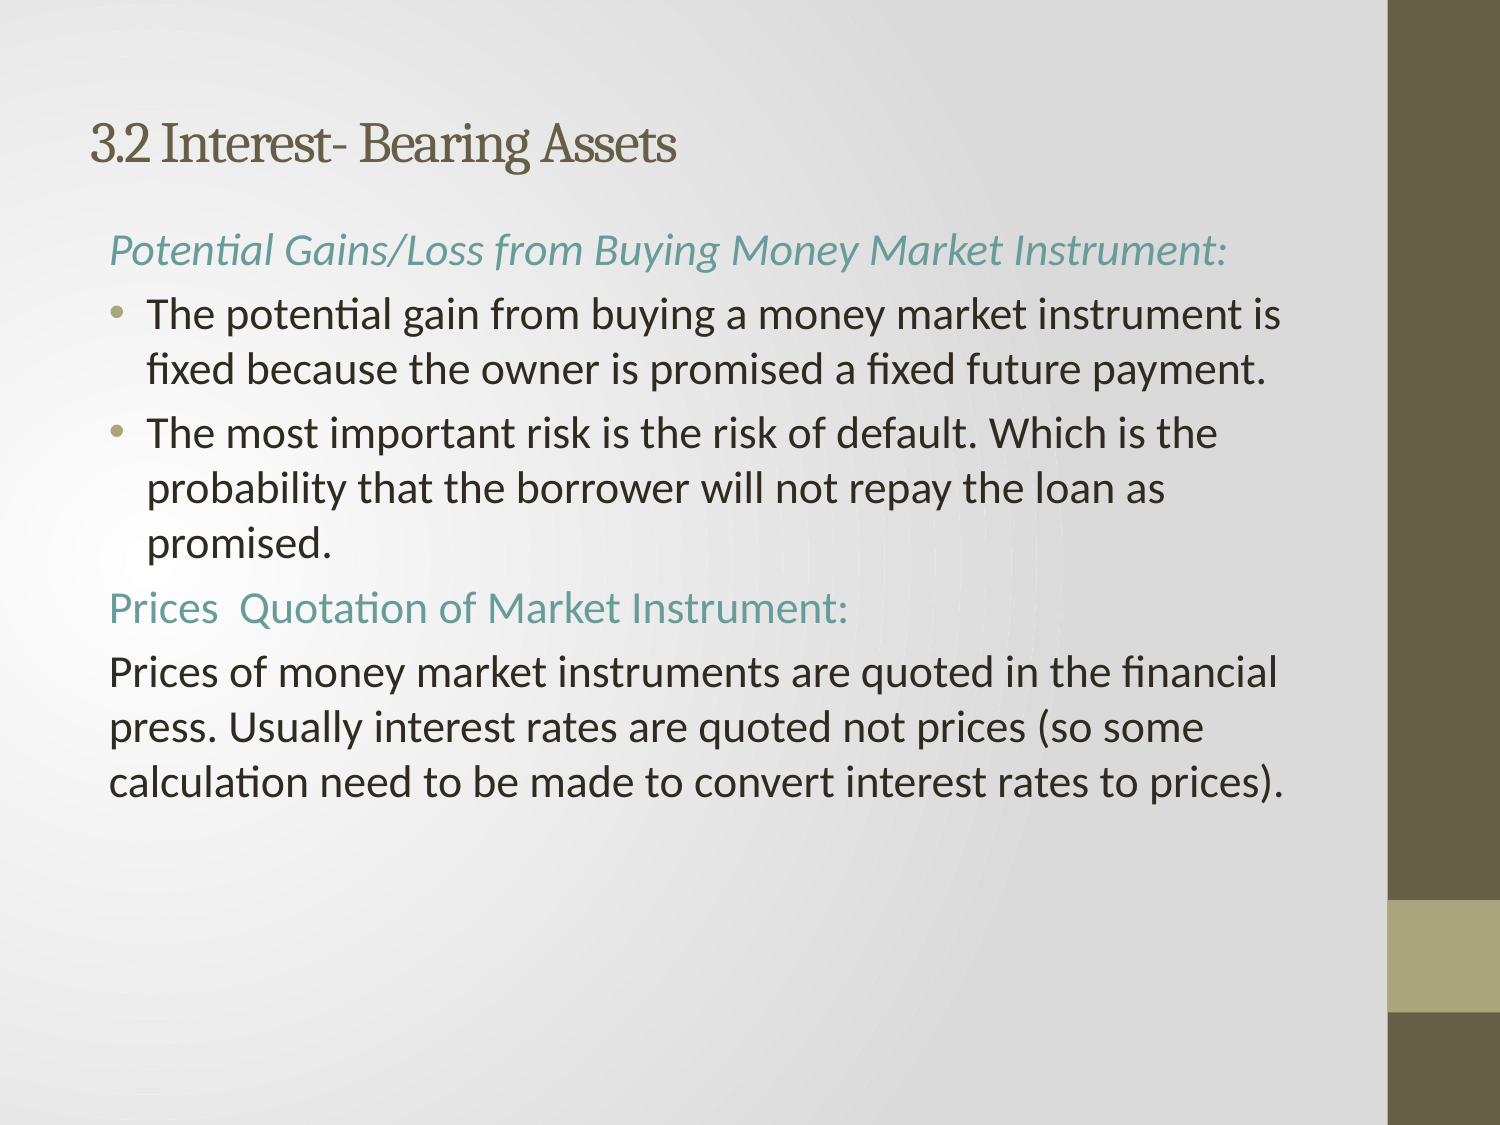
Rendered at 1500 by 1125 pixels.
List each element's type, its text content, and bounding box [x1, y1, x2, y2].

list Potential Gains/Loss from Buying Money Market Instrument: The potential gain from buying a money market instrument is fixed because the owner is promised a fixed future payment. The most important risk is the risk of default. Which is the probability that the borrower will not repay the loan as promised. Prices Quotation of Market Instrument: Prices of money market instruments are quoted in the financial press. Usually interest rates are quoted not prices (so some calculation need to be made to convert interest rates to prices). [75, 212, 1325, 1050]
title 3.2 Interest- Bearing Assets [75, 45, 1325, 212]
